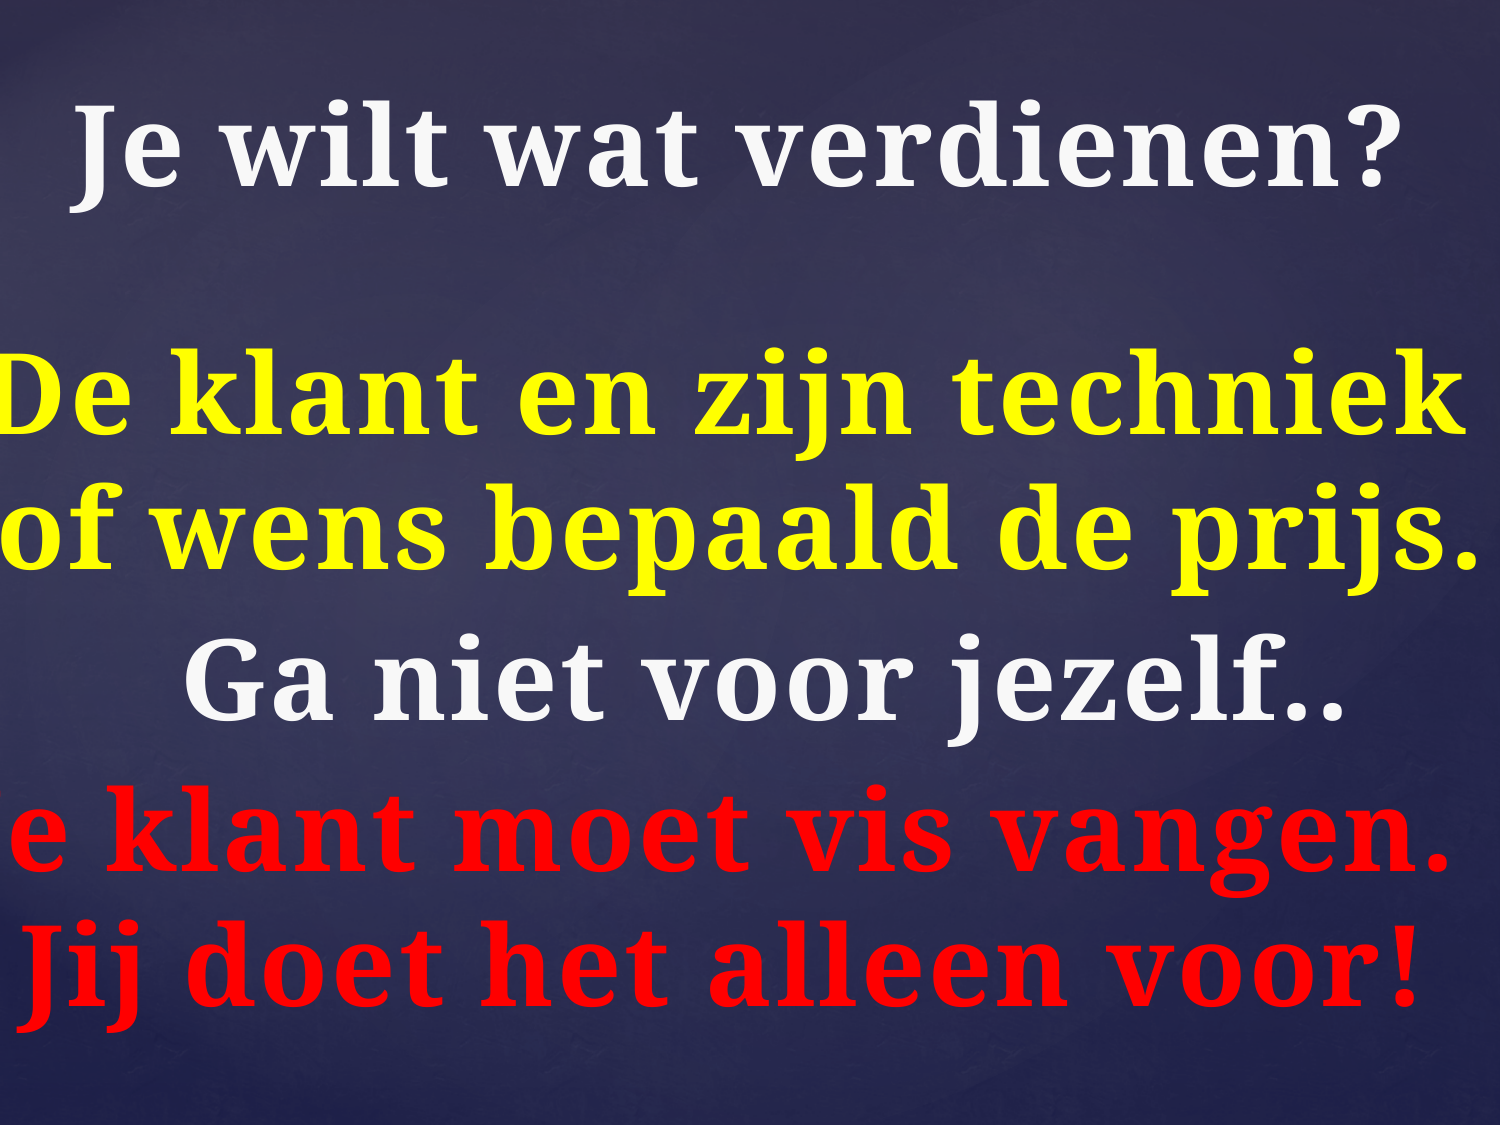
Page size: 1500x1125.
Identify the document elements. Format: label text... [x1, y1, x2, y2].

text_box Je klant moet vis vangen. Jij doet het alleen voor! [0, 751, 1500, 1037]
text_box De klant en zijn techniek of wens bepaald de prijs. [0, 314, 1500, 600]
text_box Ga niet voor jezelf.. [133, 600, 1367, 750]
text_box Je wilt wat verdienen? [57, 66, 1425, 217]
